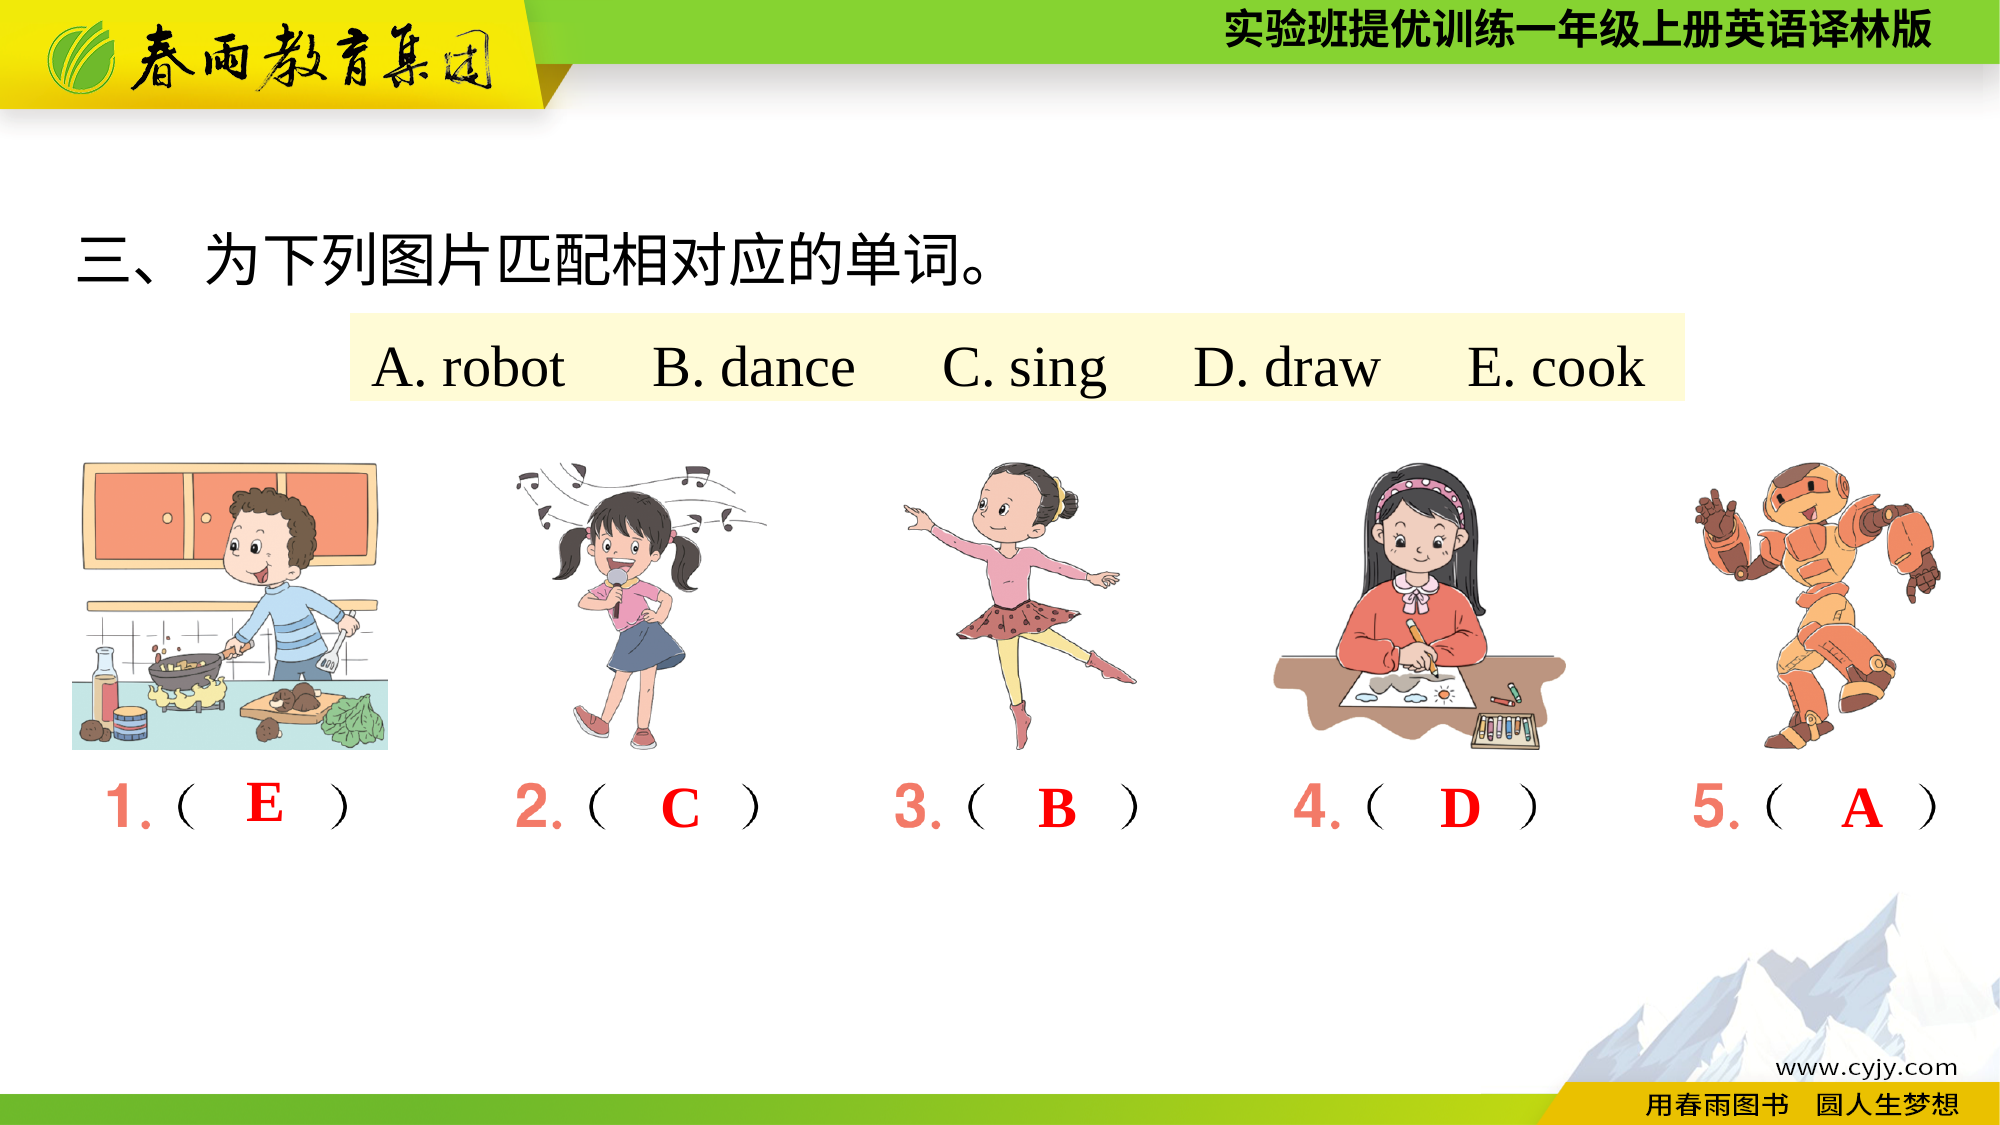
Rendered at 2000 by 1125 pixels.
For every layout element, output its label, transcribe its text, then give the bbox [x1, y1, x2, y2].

picture [0, 0, 2000, 1125]
list 三、 为下列图片匹配相对应的单词。 A. robot B. dance C. sing D. draw E. cook [59, 180, 1944, 408]
